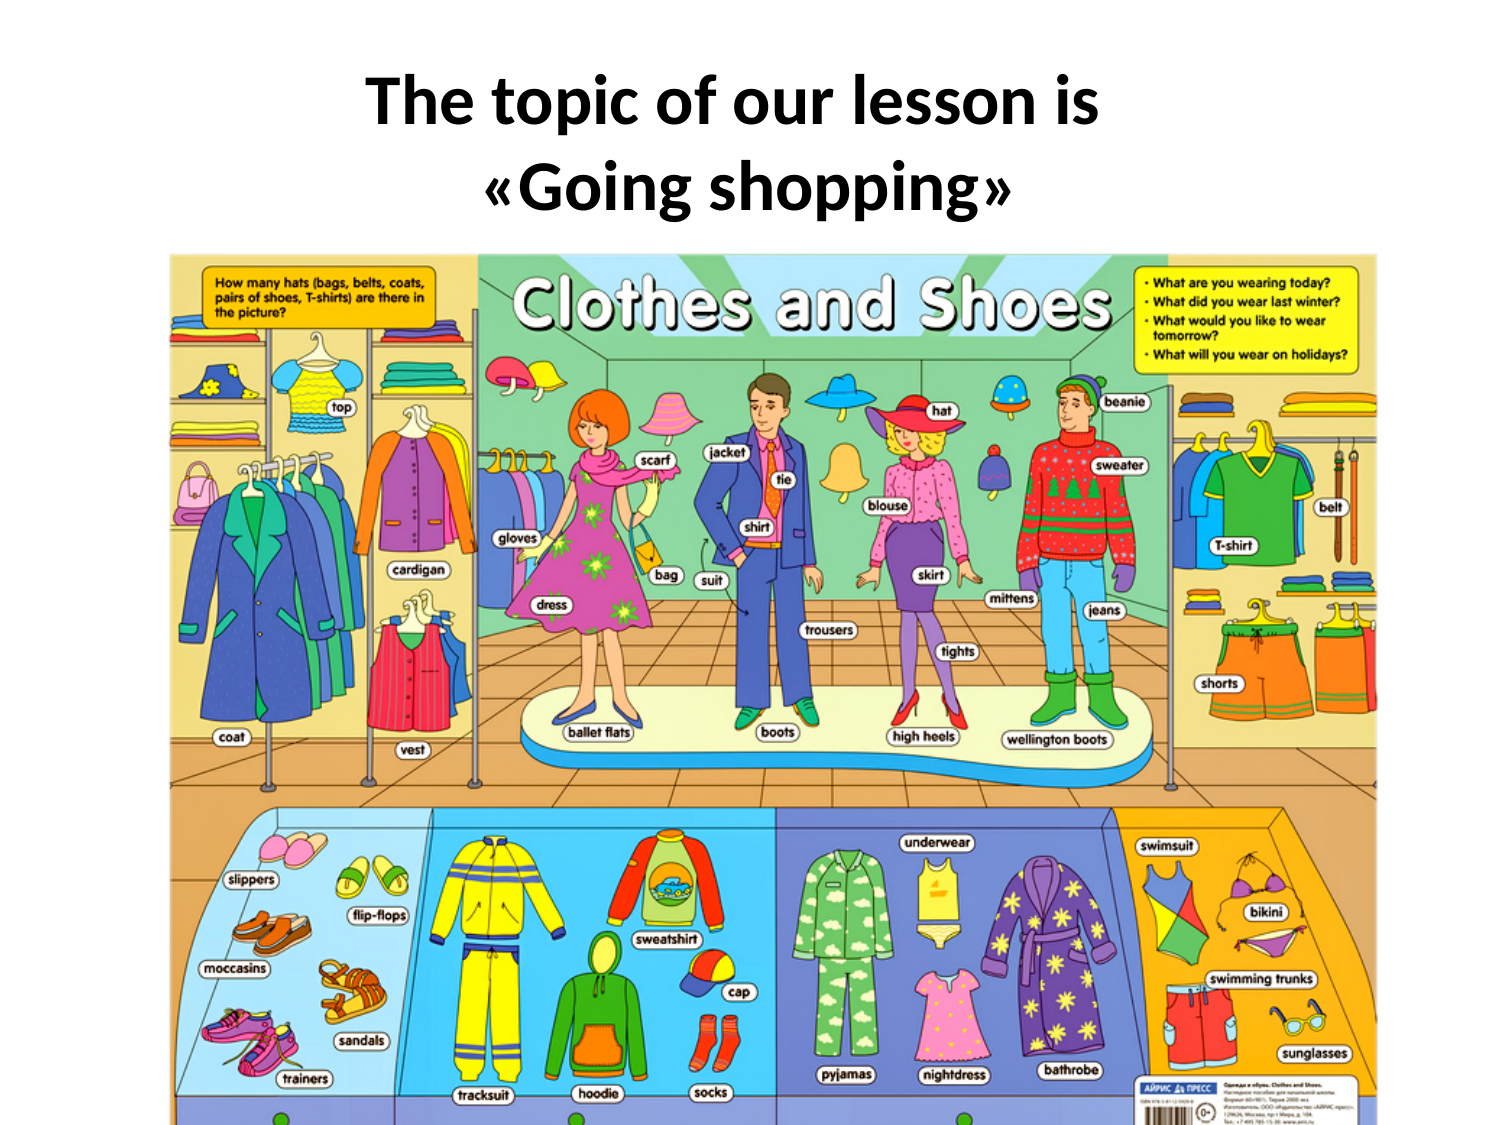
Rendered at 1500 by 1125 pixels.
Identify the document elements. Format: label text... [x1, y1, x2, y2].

title The topic of our lesson is «Going shopping» [75, 45, 1425, 233]
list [147, 231, 1401, 1125]
